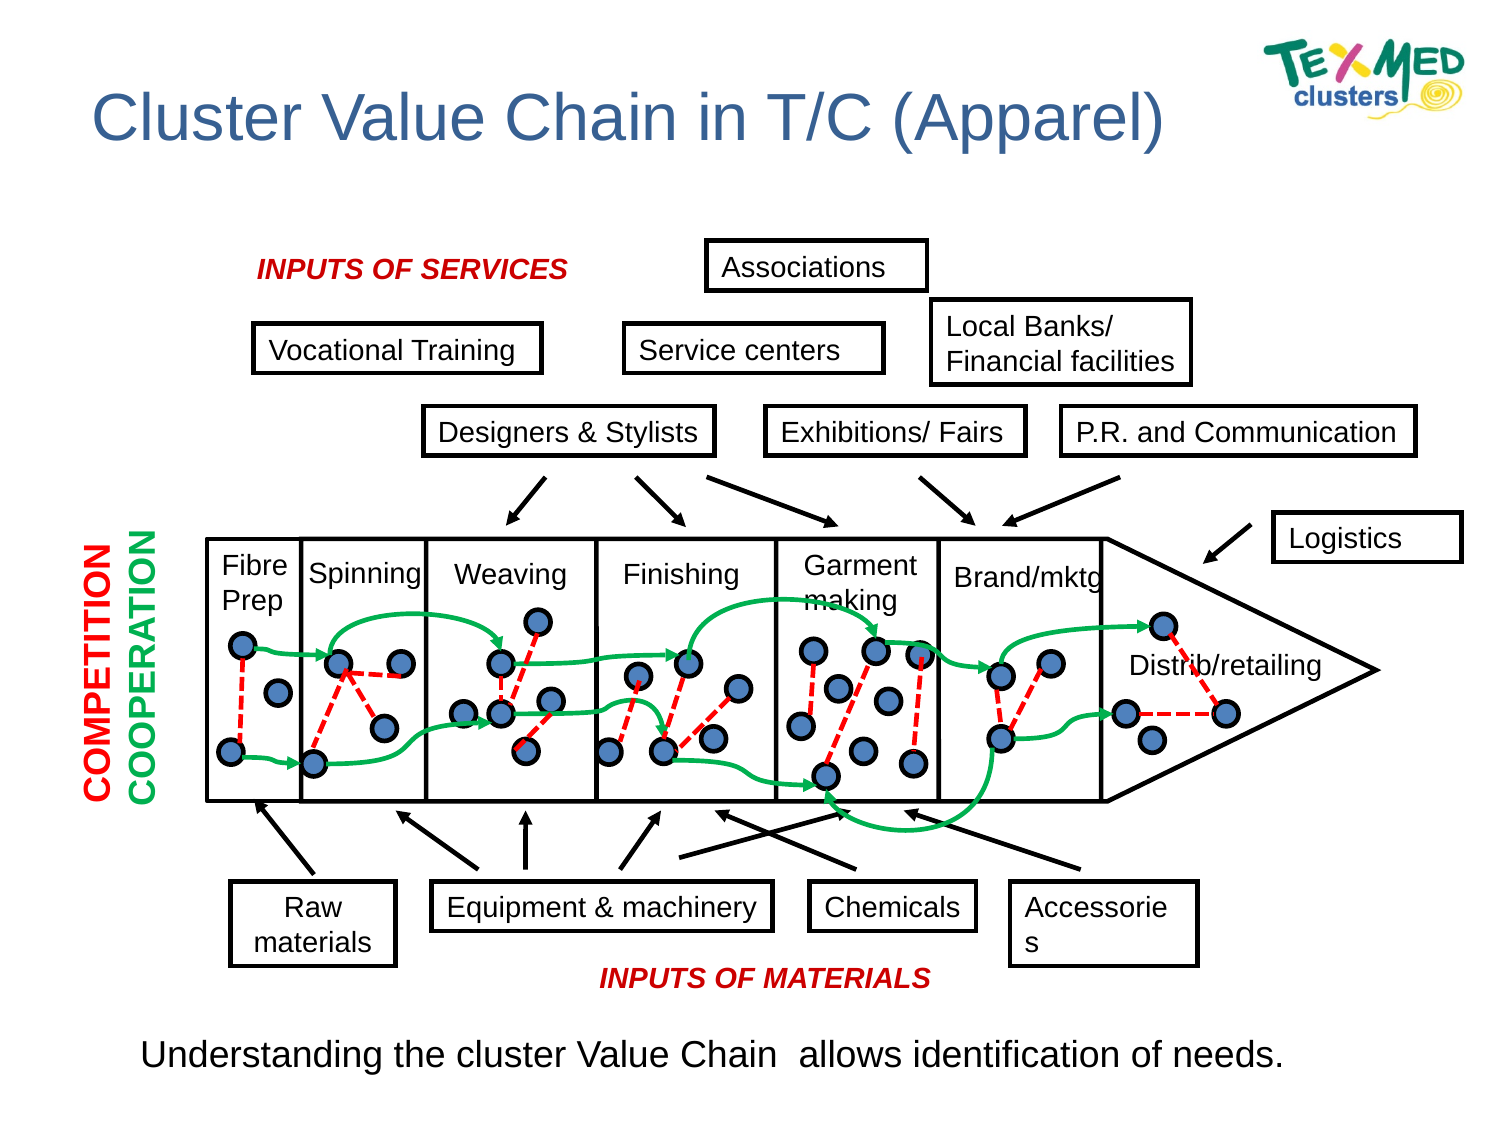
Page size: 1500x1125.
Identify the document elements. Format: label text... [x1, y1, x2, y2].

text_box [347, 672, 376, 720]
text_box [688, 638, 877, 661]
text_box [732, 700, 758, 846]
slide_number 8 [1074, 1042, 1425, 1103]
text_box [1038, 651, 1052, 677]
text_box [253, 648, 330, 656]
text_box [388, 651, 408, 676]
text_box [597, 669, 776, 780]
text_box [422, 597, 426, 614]
text_box [1202, 524, 1252, 564]
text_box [1039, 713, 1114, 740]
text_box [777, 538, 788, 599]
text_box [988, 664, 1011, 689]
text_box Local Banks/ Financial facilities [931, 299, 1191, 385]
text_box [218, 739, 244, 765]
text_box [1169, 633, 1218, 706]
text_box [422, 619, 426, 721]
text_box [913, 656, 922, 752]
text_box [599, 701, 661, 722]
text_box [303, 752, 324, 777]
text_box Associations [706, 240, 928, 291]
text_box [1057, 569, 1096, 721]
text_box [326, 651, 352, 669]
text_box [325, 722, 493, 765]
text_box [925, 601, 952, 709]
text_box COMPETITION COOPERATION [64, 515, 170, 832]
text_box [304, 538, 426, 546]
text_box [1102, 627, 1166, 713]
text_box [851, 744, 877, 764]
text_box Service centers [623, 323, 884, 374]
text_box INPUTS OF MATERIALS [584, 952, 1041, 1002]
text_box [1139, 727, 1165, 753]
text_box [777, 605, 872, 637]
text_box [265, 680, 291, 706]
text_box [381, 680, 408, 721]
text_box [303, 664, 326, 756]
text_box Understanding the cluster Value Chain allows identification of needs. [125, 1023, 1301, 1083]
text_box Garment making [788, 538, 941, 624]
text_box [451, 701, 477, 721]
text_box [769, 813, 845, 833]
text_box Chemicals [809, 881, 976, 932]
text_box [488, 651, 504, 677]
text_box Logistics [1273, 512, 1462, 563]
text_box [919, 476, 976, 526]
text_box [988, 726, 1012, 752]
text_box [542, 672, 596, 711]
text_box [651, 742, 672, 764]
text_box Exhibitions/ Fairs [765, 406, 1026, 456]
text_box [239, 658, 243, 744]
text_box Spinning [304, 546, 438, 597]
text_box [726, 676, 752, 698]
text_box [763, 784, 776, 802]
text_box [488, 701, 509, 727]
text_box [597, 748, 727, 802]
text_box [596, 748, 622, 765]
text_box [777, 669, 883, 802]
text_box Vocational Training [253, 323, 542, 374]
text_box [642, 698, 673, 719]
text_box [519, 810, 532, 870]
text_box Accessories [1009, 881, 1198, 967]
text_box [939, 668, 1004, 802]
text_box Distrib/retailing [1221, 638, 1338, 689]
text_box [635, 476, 686, 528]
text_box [675, 697, 731, 752]
text_box Weaving [439, 547, 583, 598]
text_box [980, 705, 1004, 711]
text_box [819, 645, 910, 692]
text_box [879, 639, 889, 663]
text_box [1102, 651, 1377, 802]
text_box [427, 726, 596, 802]
text_box [813, 764, 839, 789]
text_box [541, 688, 564, 711]
text_box Distrib/retailing [1114, 638, 1164, 689]
text_box [626, 672, 652, 689]
text_box Brand/mktg [939, 551, 1119, 602]
text_box [679, 667, 700, 677]
text_box [597, 538, 776, 654]
text_box [706, 476, 839, 528]
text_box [542, 654, 680, 665]
text_box [303, 771, 426, 802]
text_box Raw materials [230, 881, 396, 967]
text_box Equipment & machinery [431, 881, 773, 932]
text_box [241, 757, 302, 764]
text_box [714, 809, 727, 822]
text_box Fibre Prep [206, 538, 304, 624]
text_box [427, 538, 596, 653]
text_box [978, 746, 1101, 802]
text_box [1046, 676, 1052, 712]
text_box [230, 633, 256, 658]
text_box [877, 624, 920, 642]
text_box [1009, 668, 1042, 731]
text_box [381, 715, 395, 721]
text_box [788, 717, 792, 735]
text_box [809, 663, 814, 718]
text_box [941, 538, 1101, 551]
text_box [1102, 538, 1311, 638]
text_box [413, 567, 418, 721]
picture [1257, 30, 1469, 127]
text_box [552, 713, 664, 740]
text_box [1002, 476, 1121, 527]
text_box INPUTS OF SERVICES [242, 243, 597, 294]
text_box Finishing [608, 547, 755, 598]
text_box [333, 619, 408, 671]
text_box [513, 713, 552, 752]
text_box [395, 810, 479, 870]
text_box [619, 810, 662, 870]
text_box [303, 597, 408, 647]
text_box [205, 537, 303, 803]
text_box [254, 803, 315, 875]
text_box [907, 646, 920, 661]
text_box [1214, 701, 1239, 727]
text_box [505, 476, 546, 526]
text_box [427, 620, 499, 721]
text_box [312, 668, 347, 748]
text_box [797, 693, 897, 737]
text_box [1004, 636, 1052, 667]
text_box [1113, 701, 1139, 727]
text_box Designers & Stylists [423, 406, 715, 456]
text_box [509, 633, 538, 706]
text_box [888, 684, 930, 852]
text_box P.R. and Communication [1061, 406, 1416, 456]
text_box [376, 672, 402, 677]
text_box [525, 609, 551, 635]
text_box [826, 676, 852, 692]
text_box [954, 602, 1052, 666]
text_box [1151, 613, 1177, 639]
title Cluster Value Chain in T/C (Apparel) [76, 66, 1225, 178]
